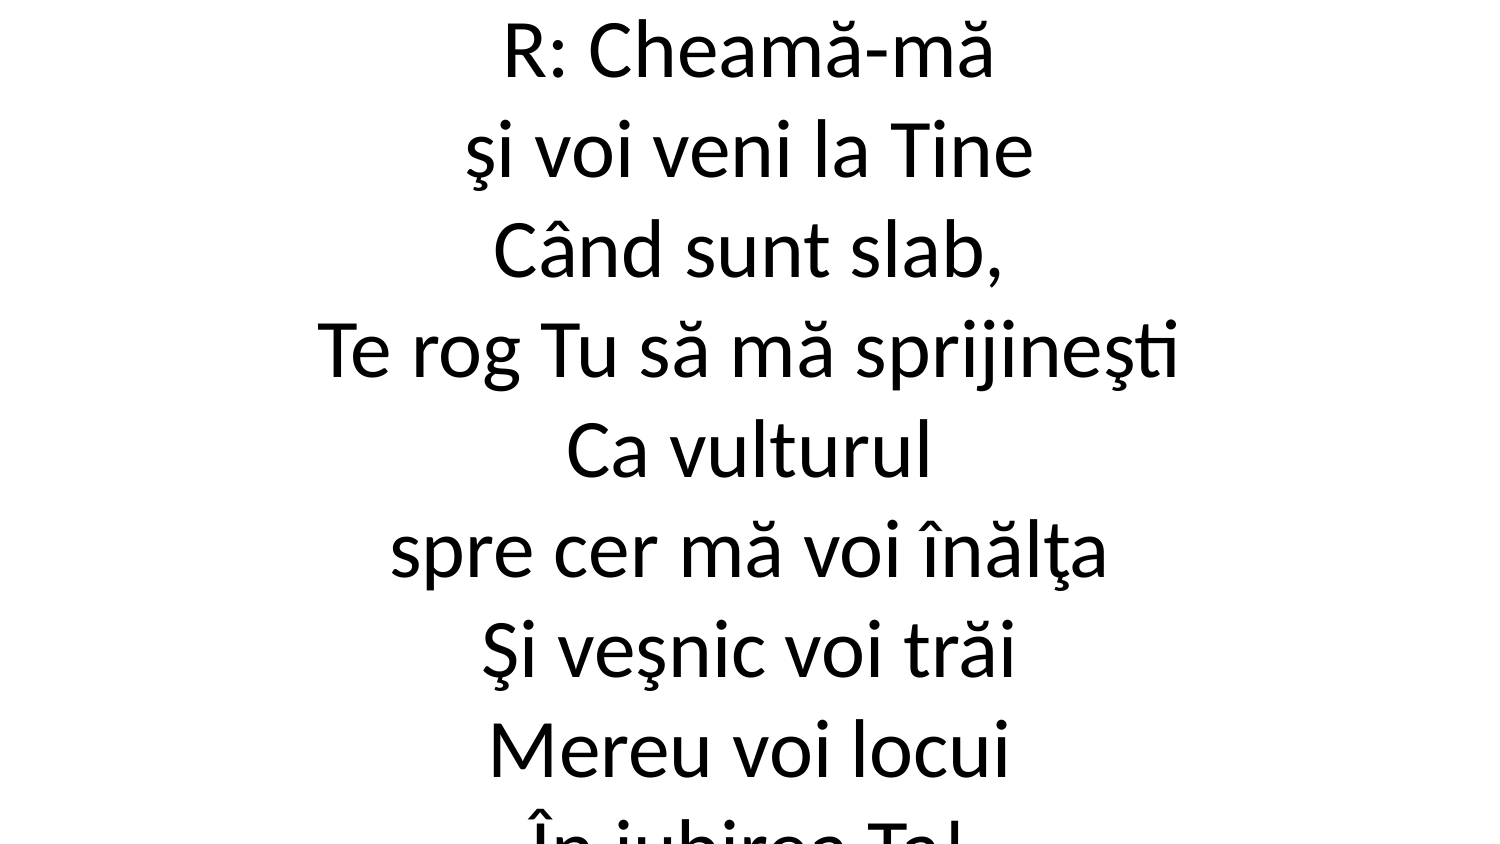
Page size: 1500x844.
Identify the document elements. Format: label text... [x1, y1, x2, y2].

text_box R: Cheamă-mă şi voi veni la Tine Când sunt slab, Te rog Tu să mă sprijineşti Ca vulturul spre cer mă voi înălţa Şi veşnic voi trăi Mereu voi locui În iubirea Ta! [302, 0, 1198, 844]
